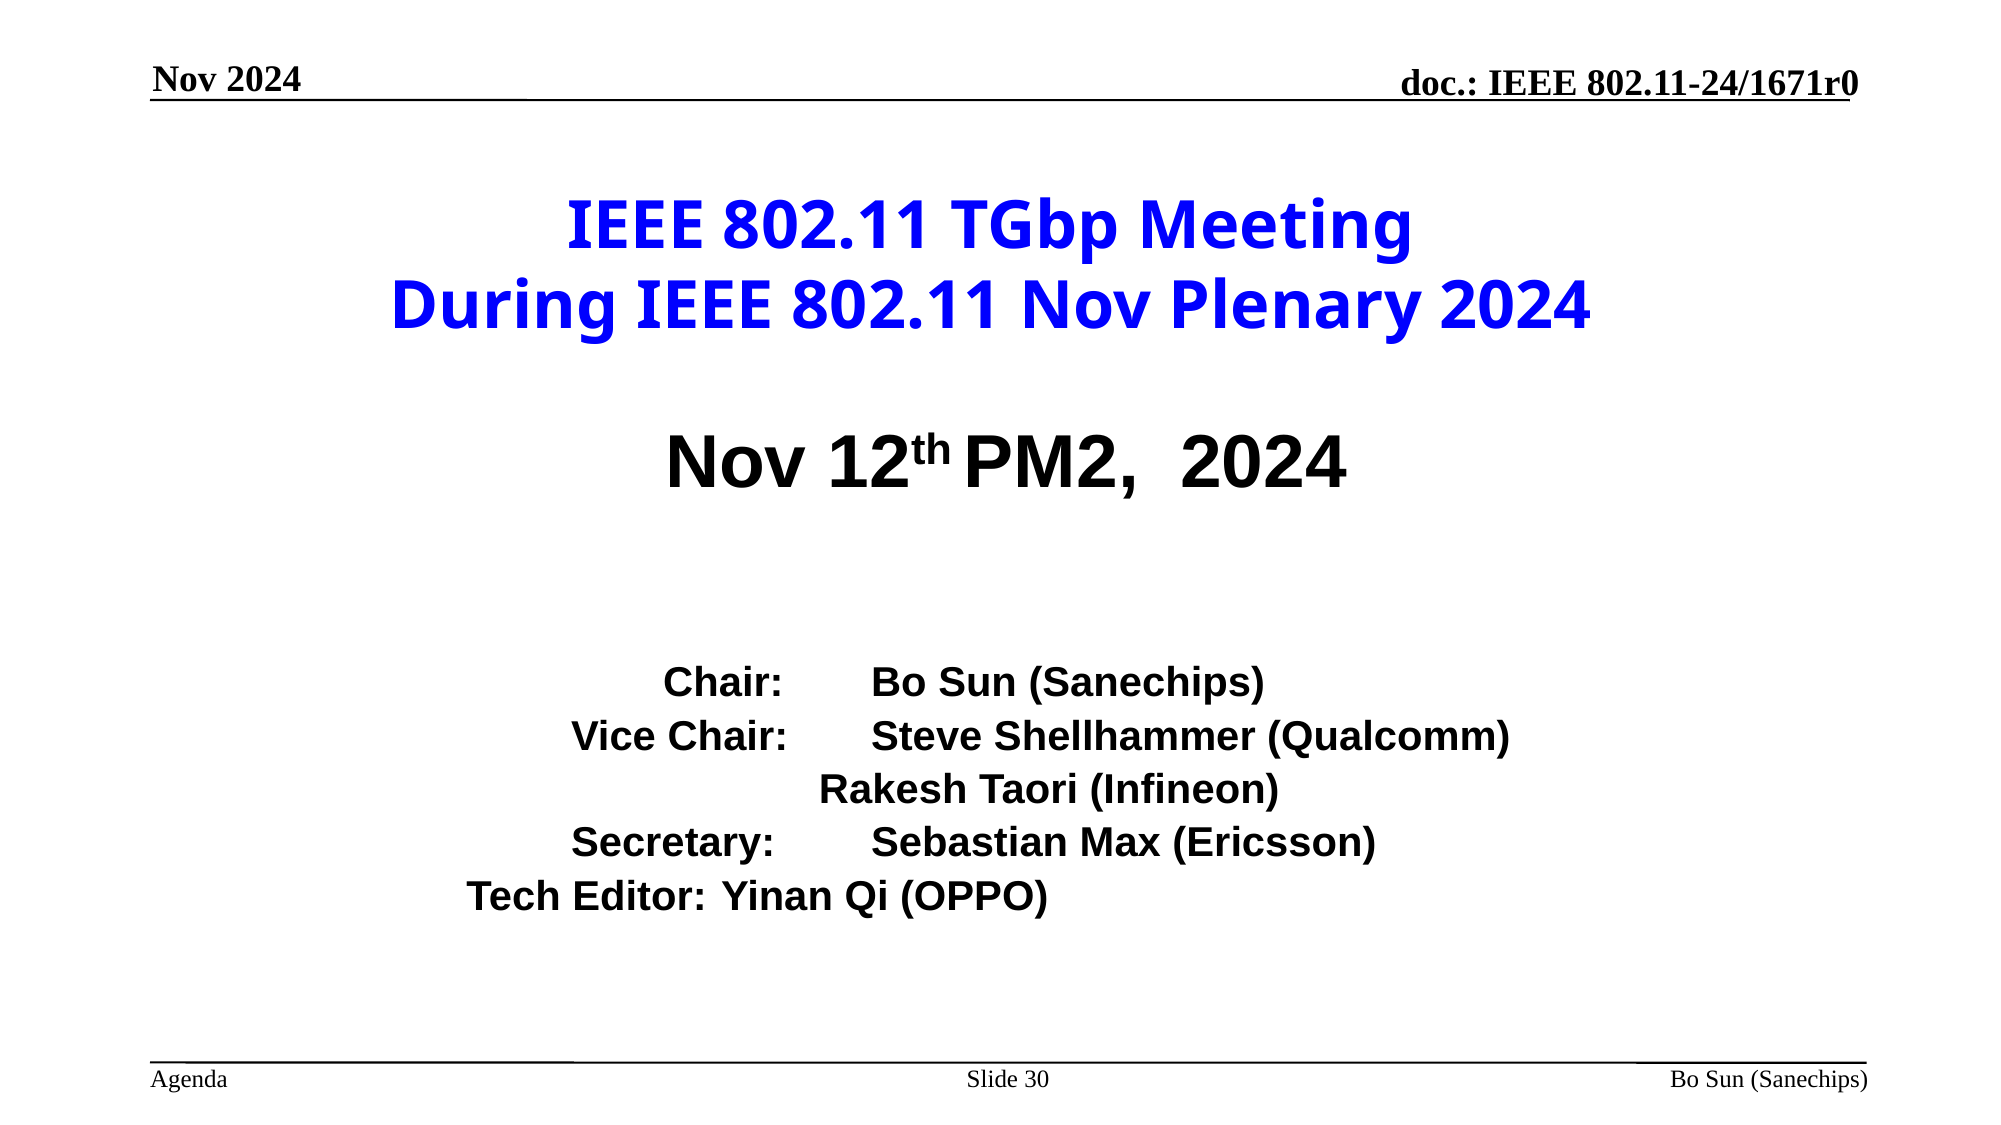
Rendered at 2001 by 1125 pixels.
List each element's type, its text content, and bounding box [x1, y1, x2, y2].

slide_number Slide [949, 1061, 1067, 1123]
text_box Nov 12th PM2, 2024 Chair: Bo Sun (Sanechips) Vice Chair: Steve Shellhammer (Qualcomm) Rakesh Taori (Infineon) Secretary: Sebastian Max (Ericsson) Tech Editor: Yinan Qi (OPPO) [200, 349, 1813, 1027]
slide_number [152, 54, 563, 100]
footer Bo Sun (Sanechips) [1171, 1061, 1869, 1093]
text_box IEEE 802.11 TGbp Meeting During IEEE 802.11 Nov Plenary 2024 [288, 112, 1695, 349]
